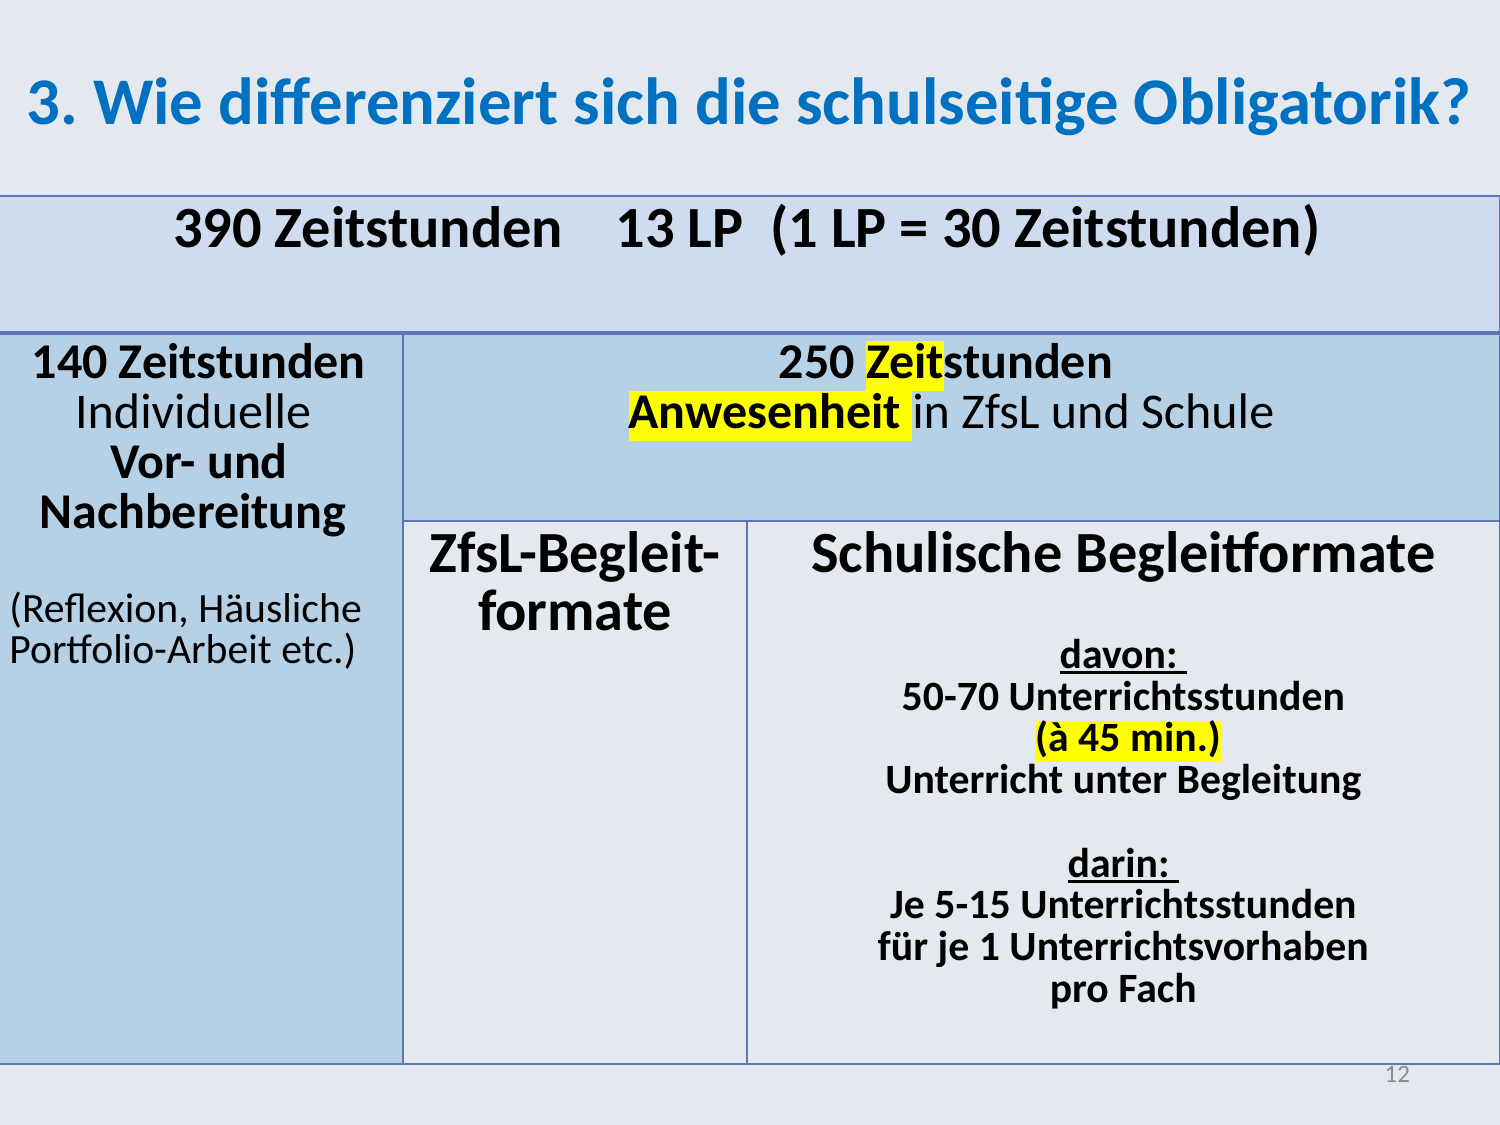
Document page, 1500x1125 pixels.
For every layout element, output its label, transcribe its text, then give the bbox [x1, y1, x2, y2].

table_cell 140 Zeitstunden Individuelle Vor- und Nachbereitung (Reflexion, Häusliche Portfolio-Arbeit etc.) [0, 335, 402, 1063]
table_header 390 Zeitstunden 13 LP (1 LP = 30 Zeitstunden) [0, 197, 1499, 331]
table_cell Schulische Begleitformate davon: 50-70 Unterrichtsstunden (à 45 min.) Unterricht unter Begleitung darin: Je 5-15 Unterrichtsstunden für je 1 Unterrichtsvorhaben pro Fach [748, 522, 1499, 1063]
table_cell ZfsL-Begleit-formate [404, 522, 746, 1063]
table_cell 250 Zeitstunden Anwesenheit in ZfsL und Schule [404, 335, 1499, 520]
title 3. Wie differenziert sich die schulseitige Obligatorik? [0, 0, 1500, 195]
slide_number 12 [1074, 1042, 1425, 1103]
